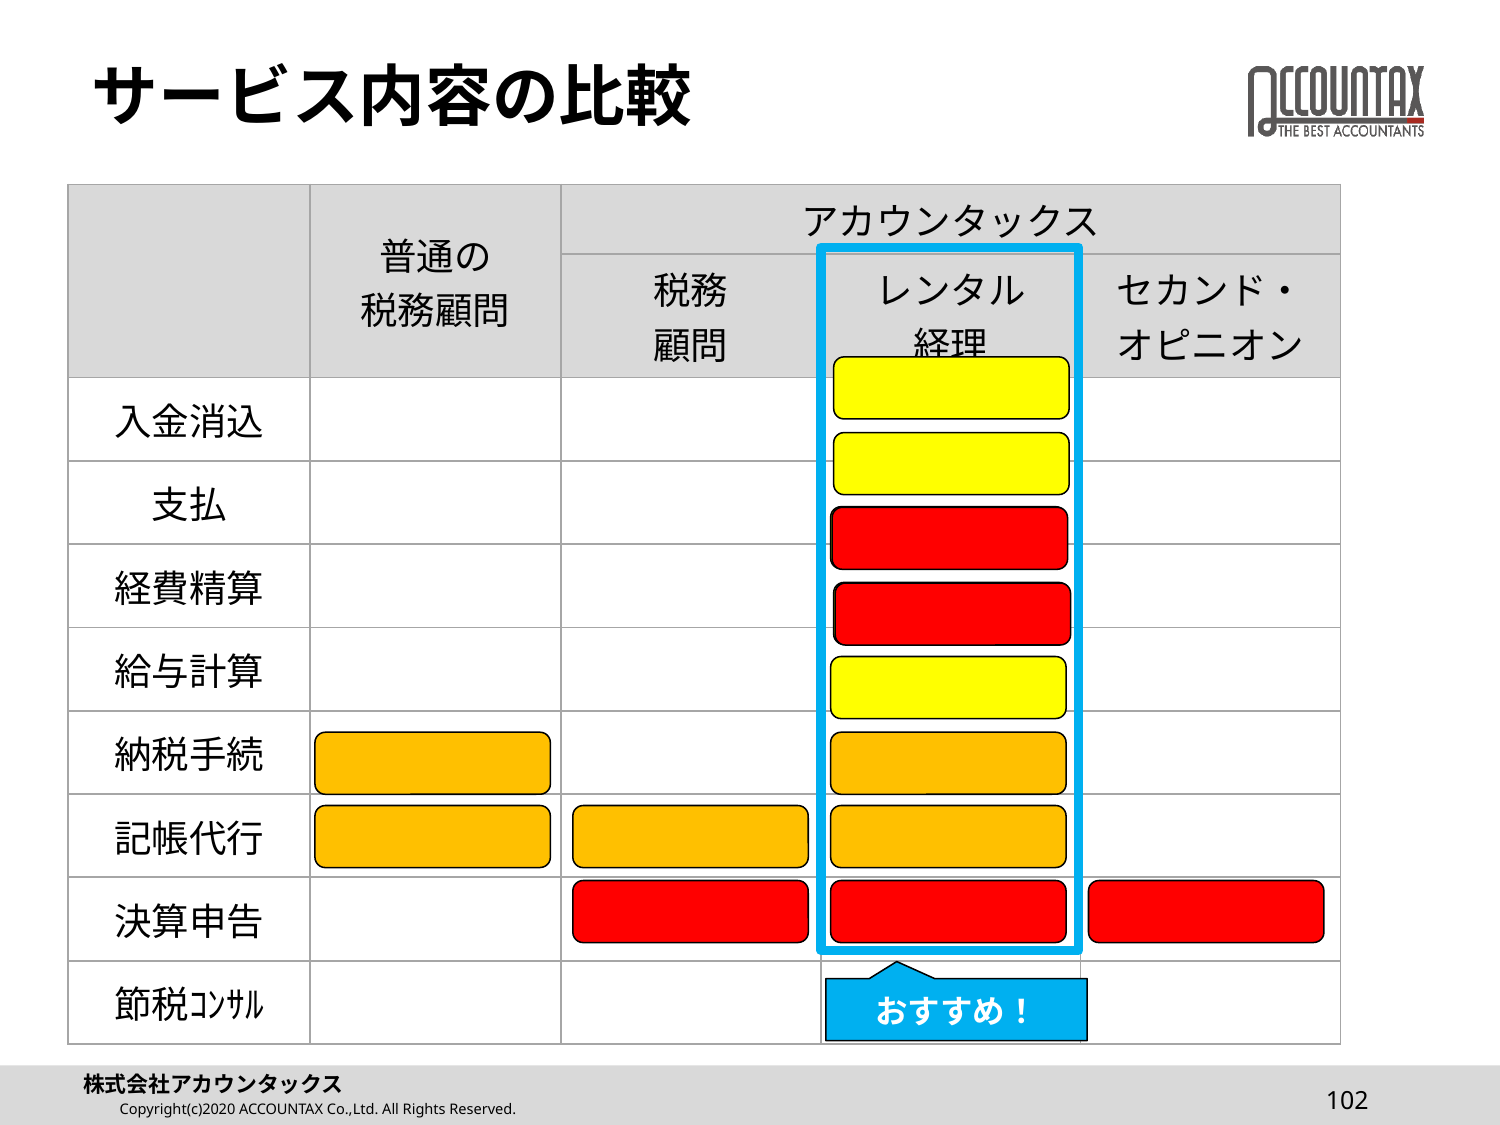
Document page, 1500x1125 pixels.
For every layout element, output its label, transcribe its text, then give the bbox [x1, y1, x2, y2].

text_box [572, 880, 809, 943]
table_cell [1081, 545, 1340, 627]
table_cell [311, 378, 560, 460]
table_cell [311, 628, 560, 710]
table_cell 節税ｺﾝｻﾙ [69, 962, 309, 1043]
table_cell [562, 545, 819, 627]
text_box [314, 731, 551, 868]
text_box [830, 652, 1070, 719]
picture [1353, 66, 1424, 137]
table_cell [548, 795, 560, 876]
table_header 普通の 税務顧問 [311, 185, 560, 377]
table_cell [562, 628, 819, 710]
table_cell [562, 378, 819, 460]
table_cell [311, 462, 560, 543]
table_header [69, 185, 309, 377]
table_cell [562, 795, 819, 876]
table_cell 納税手続 [69, 712, 309, 793]
table_cell [311, 962, 560, 1043]
table_cell [1081, 962, 1340, 1043]
table_cell [1081, 462, 1340, 543]
table_cell [1081, 378, 1340, 460]
table_cell 給与計算 [69, 628, 309, 710]
table_cell 税務 顧問 [562, 255, 819, 377]
table_cell [1081, 712, 1340, 793]
text_box おすすめ！ [825, 961, 1088, 1041]
text_box [1088, 880, 1324, 943]
slide_number 102 [1269, 1077, 1425, 1125]
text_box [830, 731, 1067, 943]
table_cell 記帳代行 [69, 795, 309, 876]
table_cell [562, 962, 820, 1043]
table_cell 決算申告 [69, 878, 309, 960]
table_cell セカンド・ オピニオン [1081, 255, 1340, 377]
table_cell 経費精算 [69, 545, 309, 627]
table_cell [1081, 878, 1340, 960]
table_cell [562, 462, 819, 543]
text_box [830, 356, 1070, 506]
table_cell [1081, 628, 1340, 710]
table_cell [311, 878, 560, 960]
table_cell [311, 545, 560, 627]
table_cell [822, 962, 1080, 1043]
text_box [819, 245, 1081, 952]
text_box [572, 805, 809, 868]
table_cell 支払 [69, 462, 309, 543]
title サービス内容の比較 [76, 31, 1353, 157]
table_cell [311, 712, 560, 793]
table_cell [562, 878, 820, 960]
table_cell 入金消込 [69, 378, 309, 460]
table_cell [1081, 795, 1340, 876]
table_header アカウンタックス [562, 185, 1340, 253]
table_cell [562, 712, 819, 793]
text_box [831, 507, 1071, 646]
table_cell [822, 952, 1080, 960]
